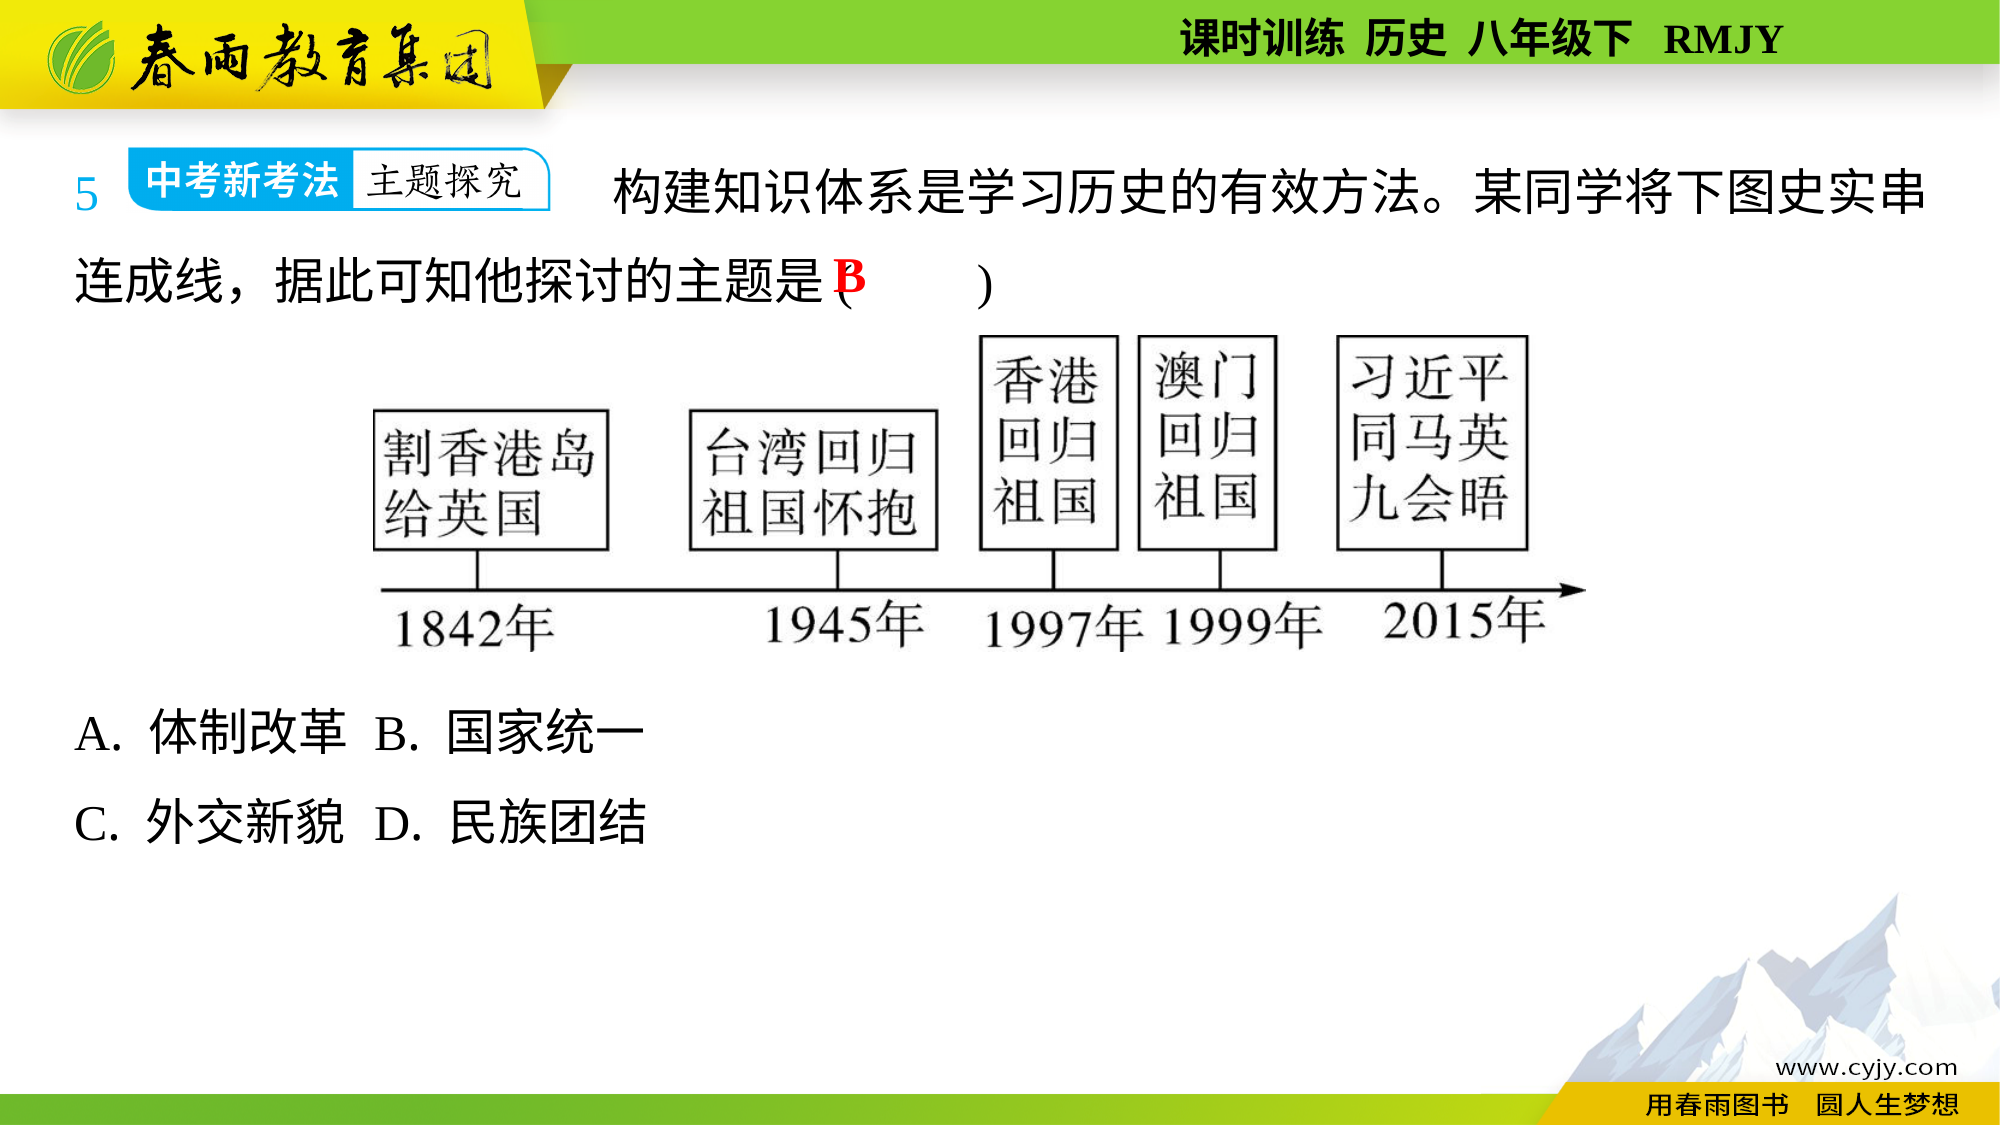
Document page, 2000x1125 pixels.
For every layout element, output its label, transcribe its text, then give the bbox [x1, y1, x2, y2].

text_box B [818, 234, 882, 310]
picture [0, 0, 2000, 1125]
list 5 构建知识体系是学习历史的有效方法。某同学将下图史实串连成线，据此可知他探讨的主题是( ) A. 体制改革 B. 国家统一 C. 外交新貌 D. 民族团结 [59, 122, 1944, 865]
